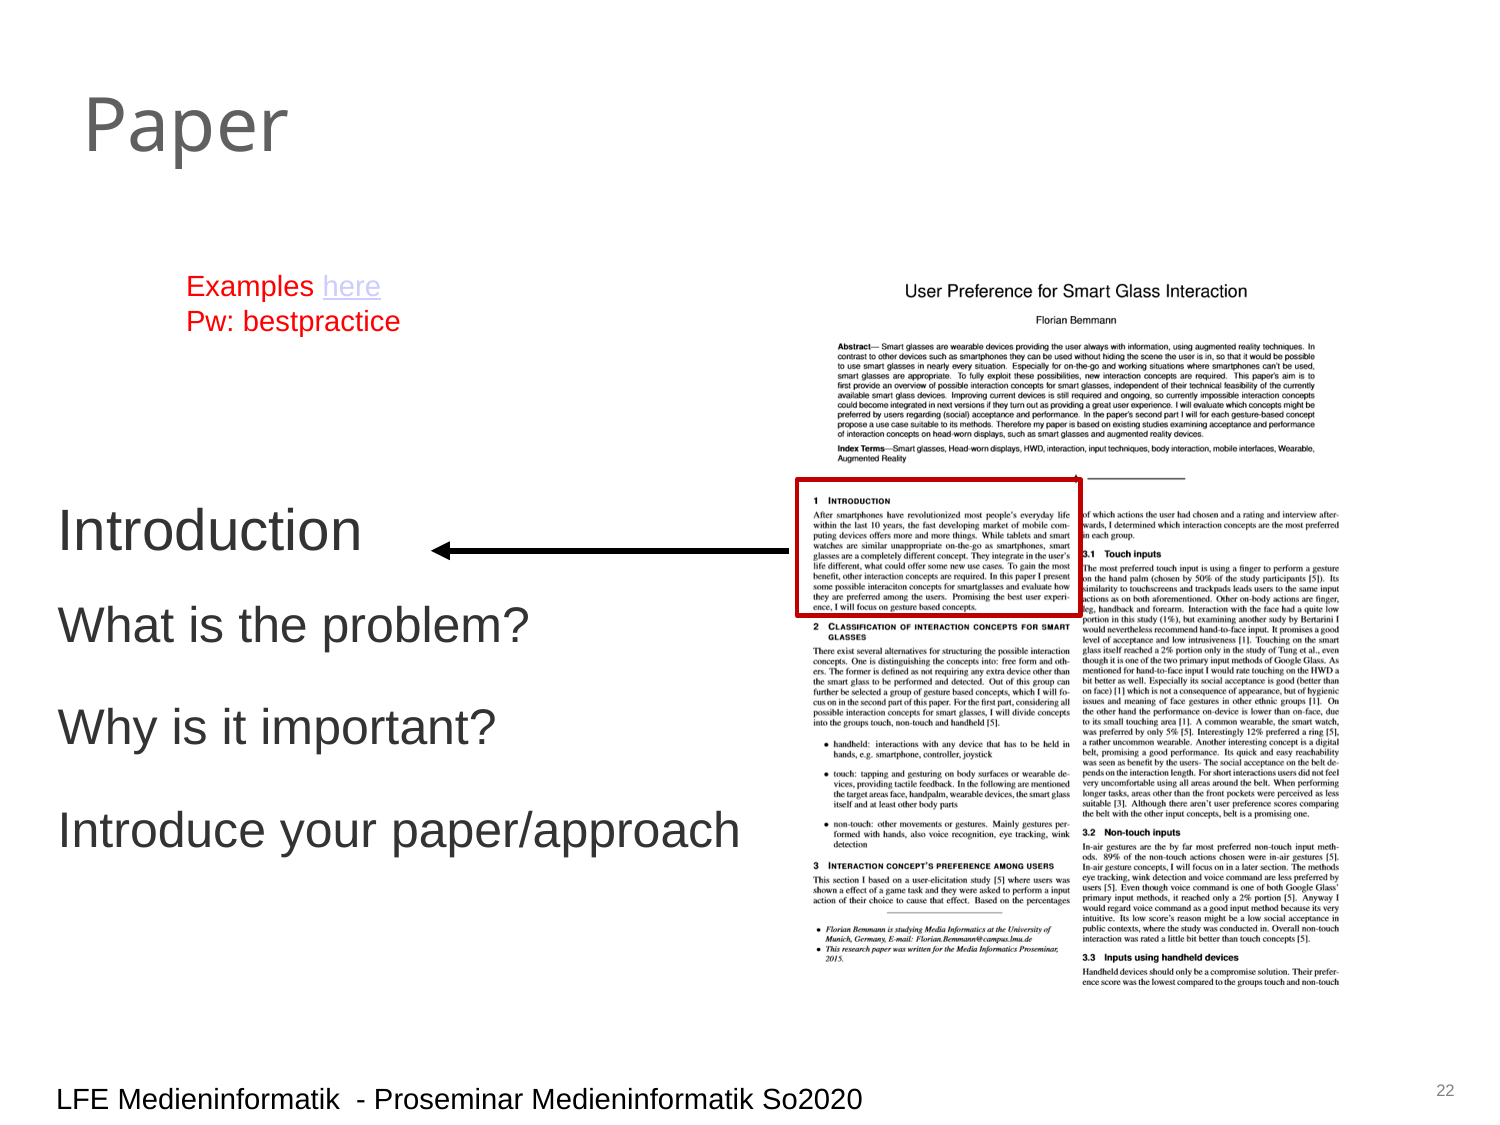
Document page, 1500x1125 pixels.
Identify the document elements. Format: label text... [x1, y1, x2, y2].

text_box Introduction What is the problem? Why is it important? Introduce your paper/approach [50, 249, 786, 1005]
picture [769, 259, 1366, 1015]
text_box Paper [74, 28, 1425, 216]
text_box Examples here Pw: bestpractice [171, 259, 656, 345]
text_box 22 [1362, 1072, 1463, 1108]
